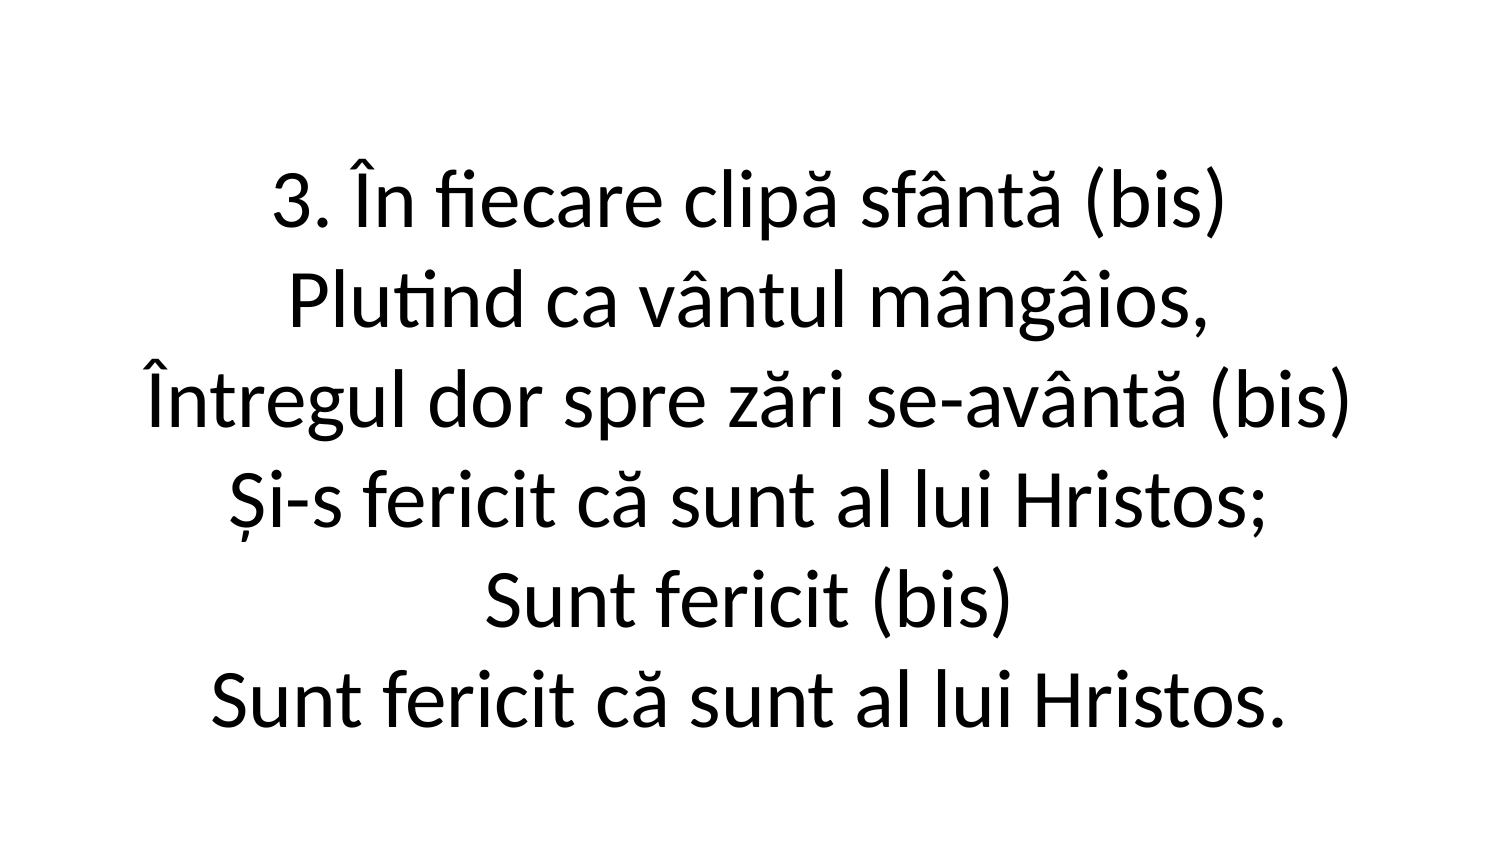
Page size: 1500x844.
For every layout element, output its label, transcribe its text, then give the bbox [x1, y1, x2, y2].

text_box 3. În fiecare clipă sfântă (bis) Plutind ca vântul mângâios, Întregul dor spre zări se-avântă (bis) Și-s fericit că sunt al lui Hristos; Sunt fericit (bis) Sunt fericit că sunt al lui Hristos. [130, 92, 1370, 752]
